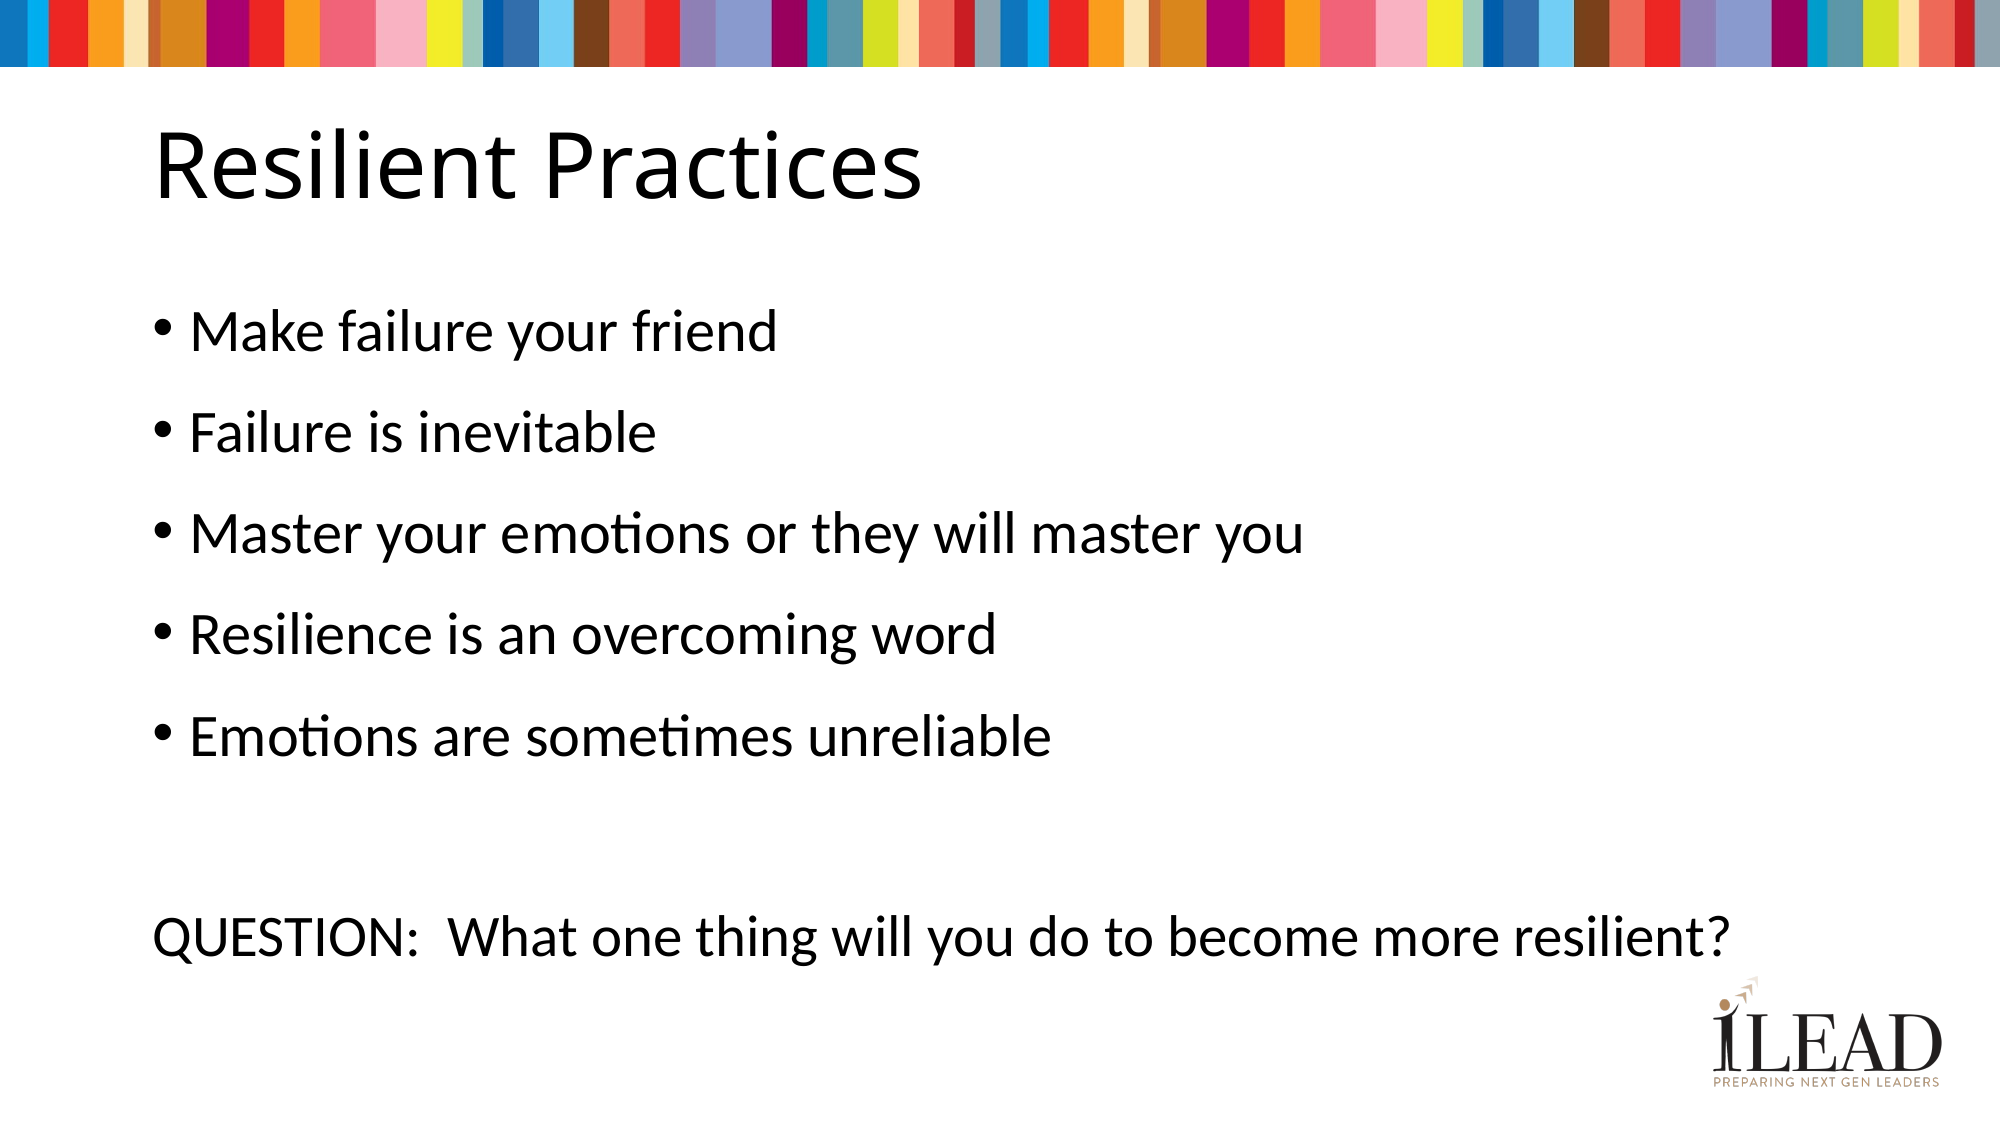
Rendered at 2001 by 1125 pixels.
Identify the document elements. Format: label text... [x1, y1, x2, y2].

title Resilient Practices [137, 67, 1863, 268]
picture [1709, 972, 1945, 1091]
picture [828, 0, 1026, 67]
picture [0, 0, 26, 67]
list Make failure your friend Failure is inevitable Master your emotions or they will master you Resilience is an overcoming word Emotions are sometimes unreliable QUESTION: What one thing will you do to become more resilient? [137, 268, 1863, 983]
picture [1828, 0, 2000, 67]
picture [1048, 0, 1808, 67]
picture [48, 0, 808, 67]
